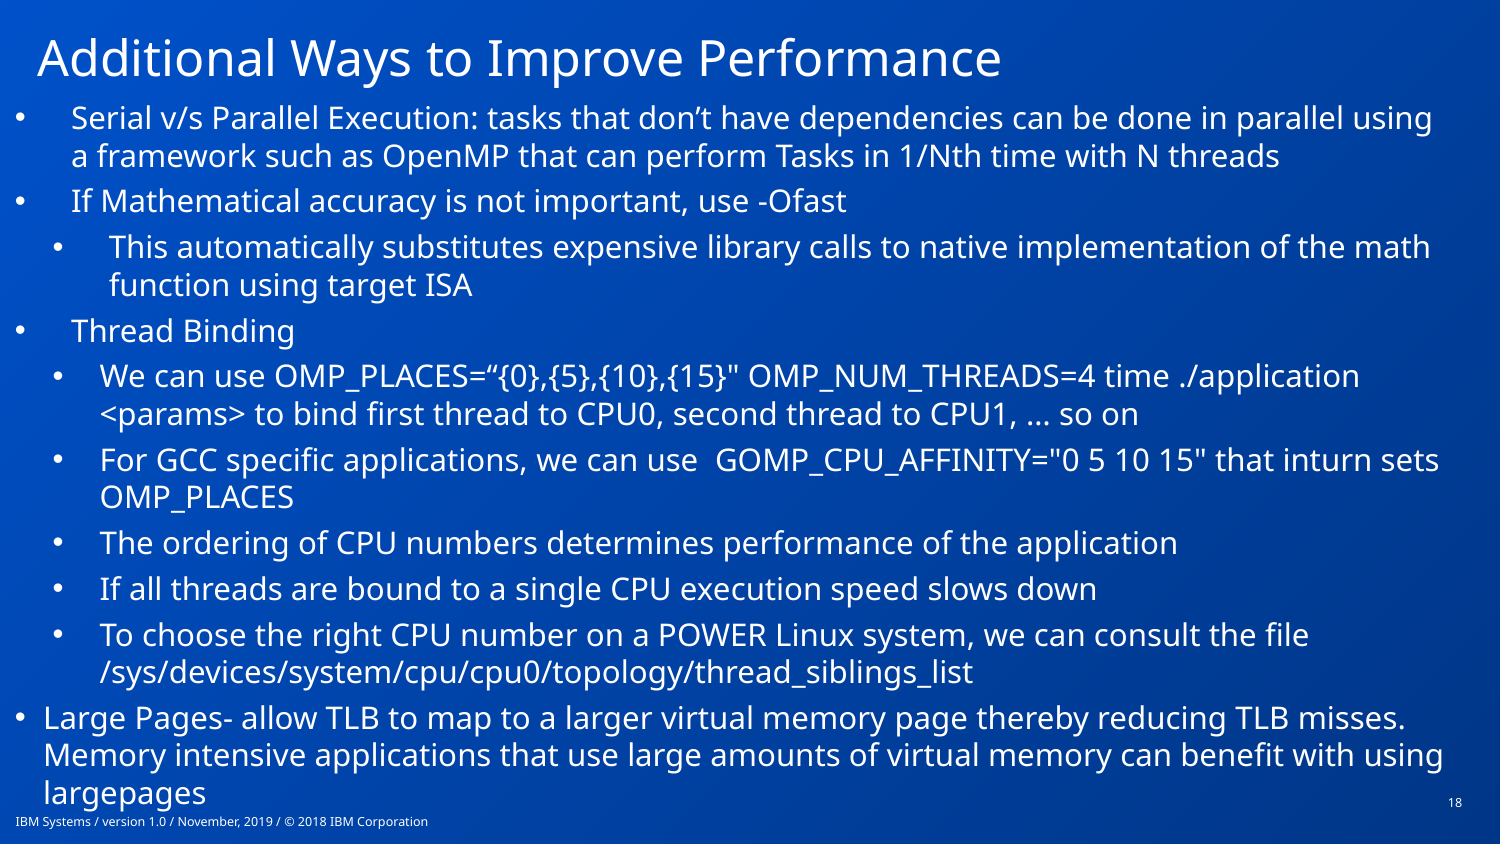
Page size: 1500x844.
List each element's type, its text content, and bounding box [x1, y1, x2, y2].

text_box Serial v/s Parallel Execution: tasks that don’t have dependencies can be done in parallel using a framework such as OpenMP that can perform Tasks in 1/Nth time with N threads If Mathematical accuracy is not important, use -Ofast This automatically substitutes expensive library calls to native implementation of the math function using target ISA Thread Binding We can use OMP_PLACES=“{0},{5},{10},{15}" OMP_NUM_THREADS=4 time ./application <params> to bind first thread to CPU0, second thread to CPU1, … so on For GCC specific applications, we can use GOMP_CPU_AFFINITY="0 5 10 15" that inturn sets OMP_PLACES The ordering of CPU numbers determines performance of the application If all threads are bound to a single CPU execution speed slows down To choose the right CPU number on a POWER Linux system, we can consult the file /sys/devices/system/cpu/cpu0/topology/thread_siblings_list Large Pages- allow TLB to map to a larger virtual memory page thereby reducing TLB misses. Memory intensive applications that use large amounts of virtual memory can benefit with using largepages [0, 91, 1469, 844]
title Additional Ways to Improve Performance [37, 33, 1463, 91]
slide_number 18 [1125, 791, 1463, 815]
